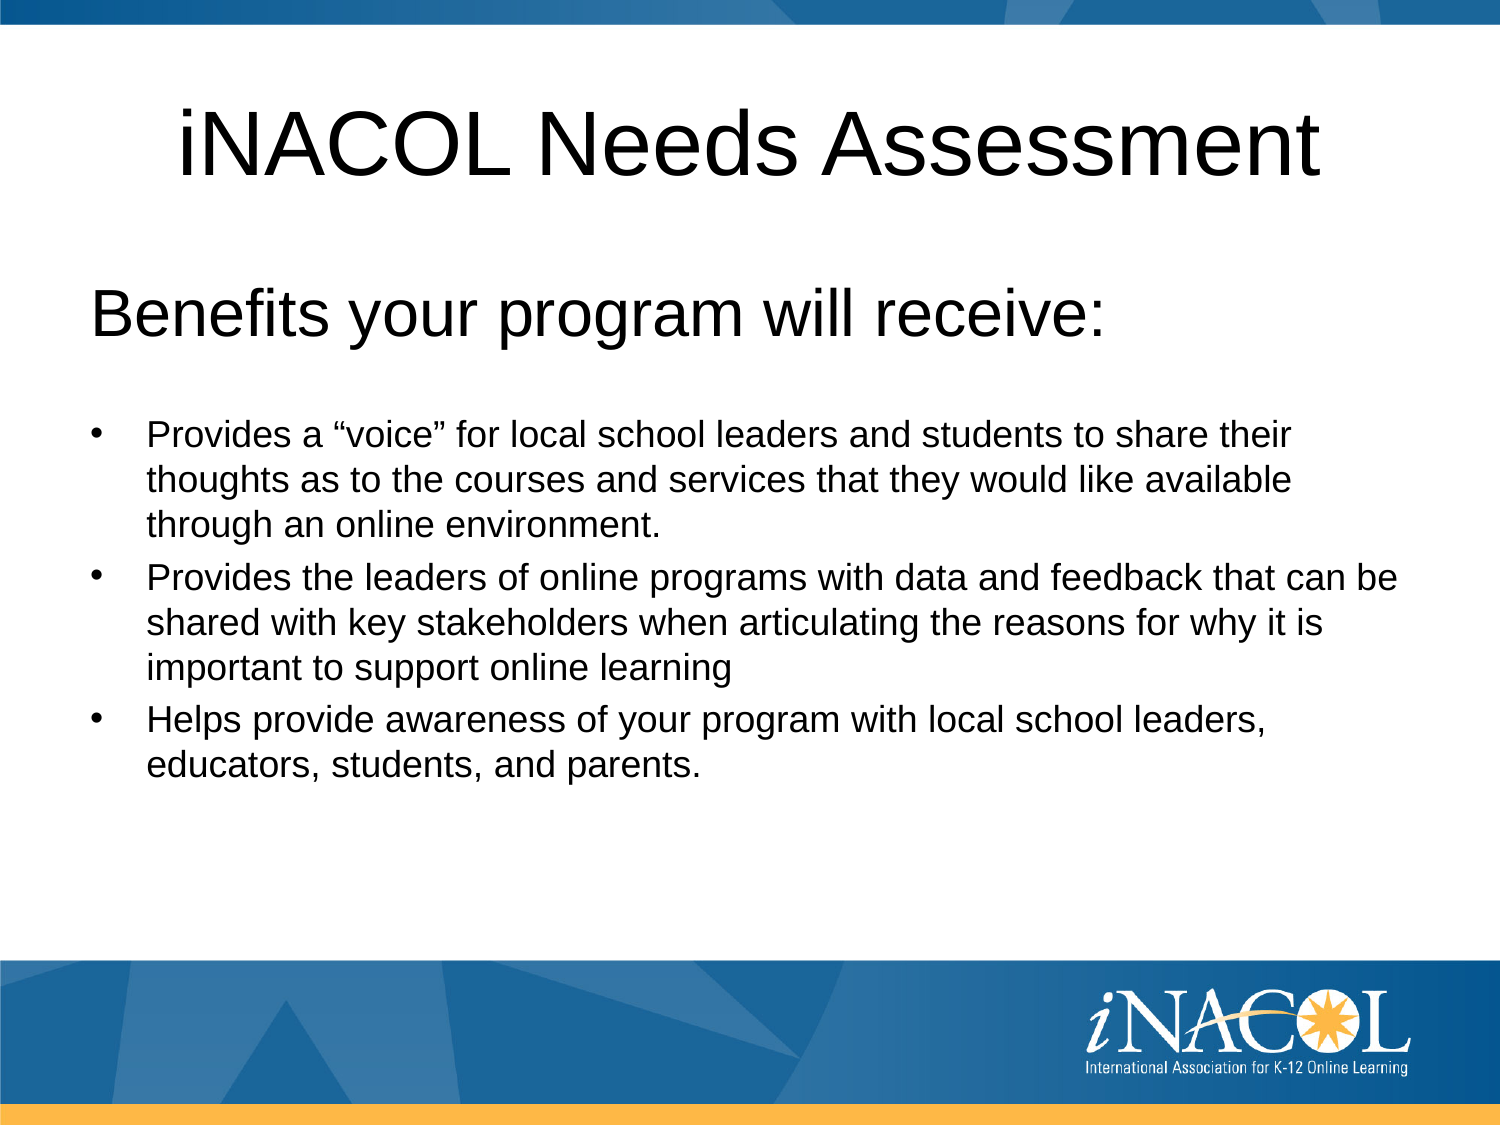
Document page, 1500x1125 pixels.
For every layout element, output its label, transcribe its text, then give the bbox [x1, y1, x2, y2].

title iNACOL Needs Assessment [75, 76, 1425, 239]
list Benefits your program will receive: Provides a “voice” for local school leaders and students to share their thoughts as to the courses and services that they would like available through an online environment. Provides the leaders of online programs with data and feedback that can be shared with key stakeholders when articulating the reasons for why it is important to support online learning Helps provide awareness of your program with local school leaders, educators, students, and parents. [75, 262, 1425, 1005]
picture [0, 0, 1500, 1125]
